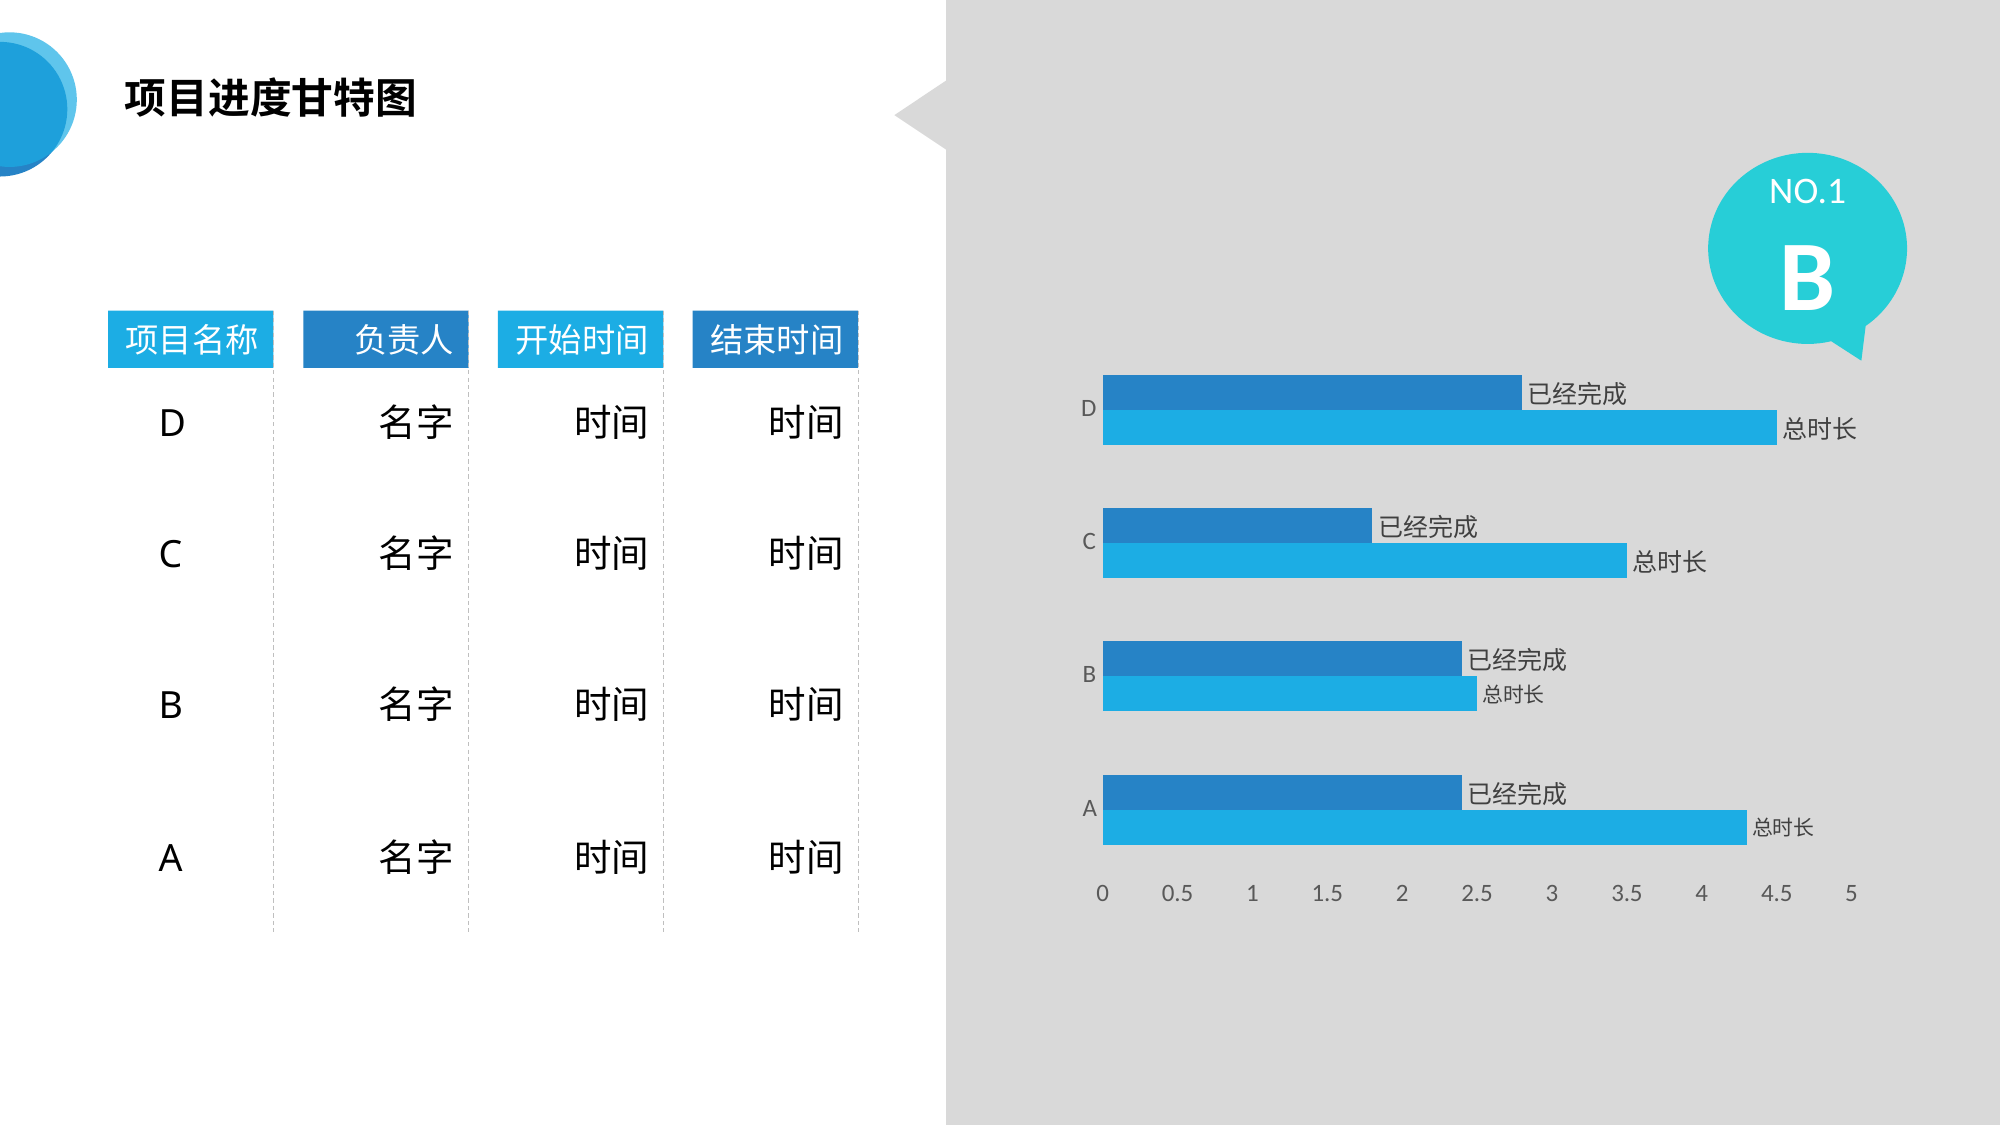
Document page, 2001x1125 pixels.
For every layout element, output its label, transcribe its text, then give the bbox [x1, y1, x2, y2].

text_box 名字 [342, 673, 468, 734]
text_box 名字 [342, 391, 468, 452]
text_box 名字 [342, 826, 468, 887]
text_box C [143, 522, 270, 583]
text_box 开始时间 [497, 310, 663, 369]
text_box 时间 [538, 522, 663, 583]
text_box D [143, 391, 270, 452]
text_box 时间 [538, 391, 663, 452]
text_box 结束时间 [692, 310, 857, 369]
text_box 时间 [732, 826, 857, 887]
text_box 项目名称 [107, 310, 273, 369]
text_box 负责人 [302, 310, 468, 369]
text_box A [143, 826, 270, 887]
text_box 时间 [732, 673, 857, 734]
chart [1064, 331, 1875, 920]
text_box 时间 [732, 391, 857, 452]
text_box 名字 [342, 522, 468, 583]
text_box 时间 [538, 673, 663, 734]
list 项目进度甘特图 [109, 55, 843, 144]
text_box B [143, 673, 270, 734]
text_box NO.1 B [1707, 151, 1909, 331]
text_box 时间 [732, 522, 857, 583]
text_box 时间 [538, 826, 663, 887]
